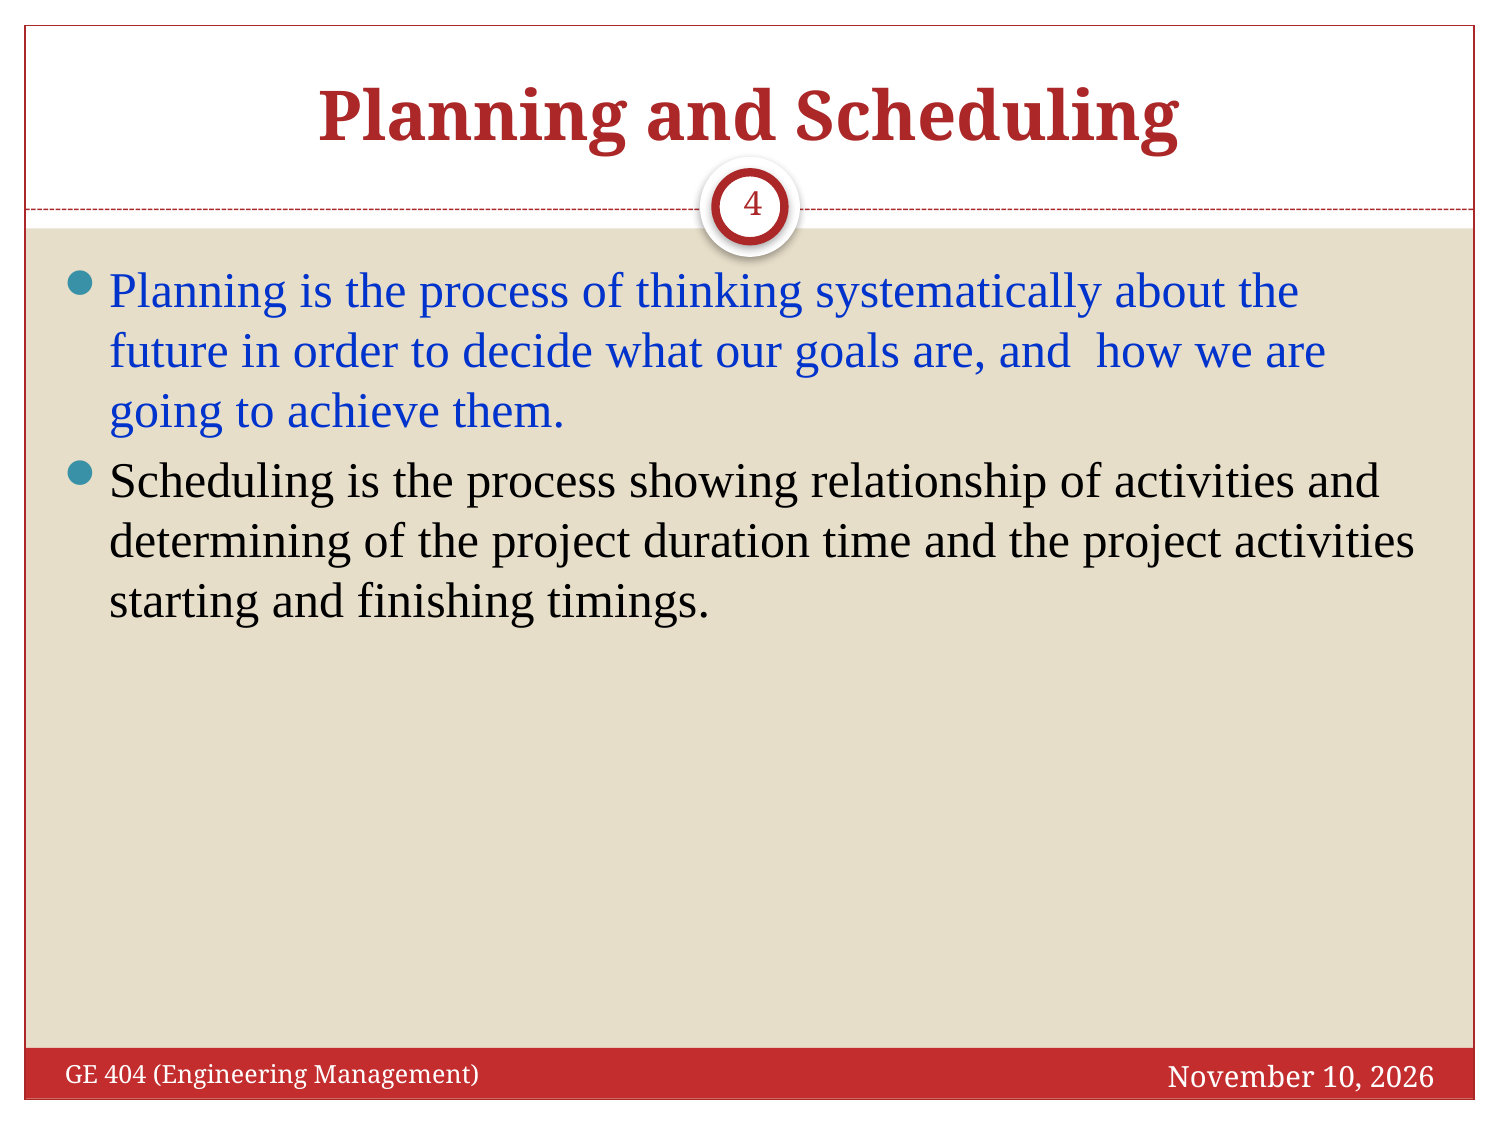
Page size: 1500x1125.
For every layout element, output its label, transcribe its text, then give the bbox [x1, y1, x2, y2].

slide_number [950, 1050, 1450, 1111]
title Planning and Scheduling [49, 37, 1450, 162]
list Planning is the process of thinking systematically about the future in order to decide what our goals are, and how we are going to achieve them. Scheduling is the process showing relationship of activities and determining of the project duration time and the project activities starting and finishing timings. [49, 250, 1445, 1001]
footer GE 404 (Engineering Management) [50, 1051, 638, 1112]
slide_number 4 [715, 168, 791, 241]
